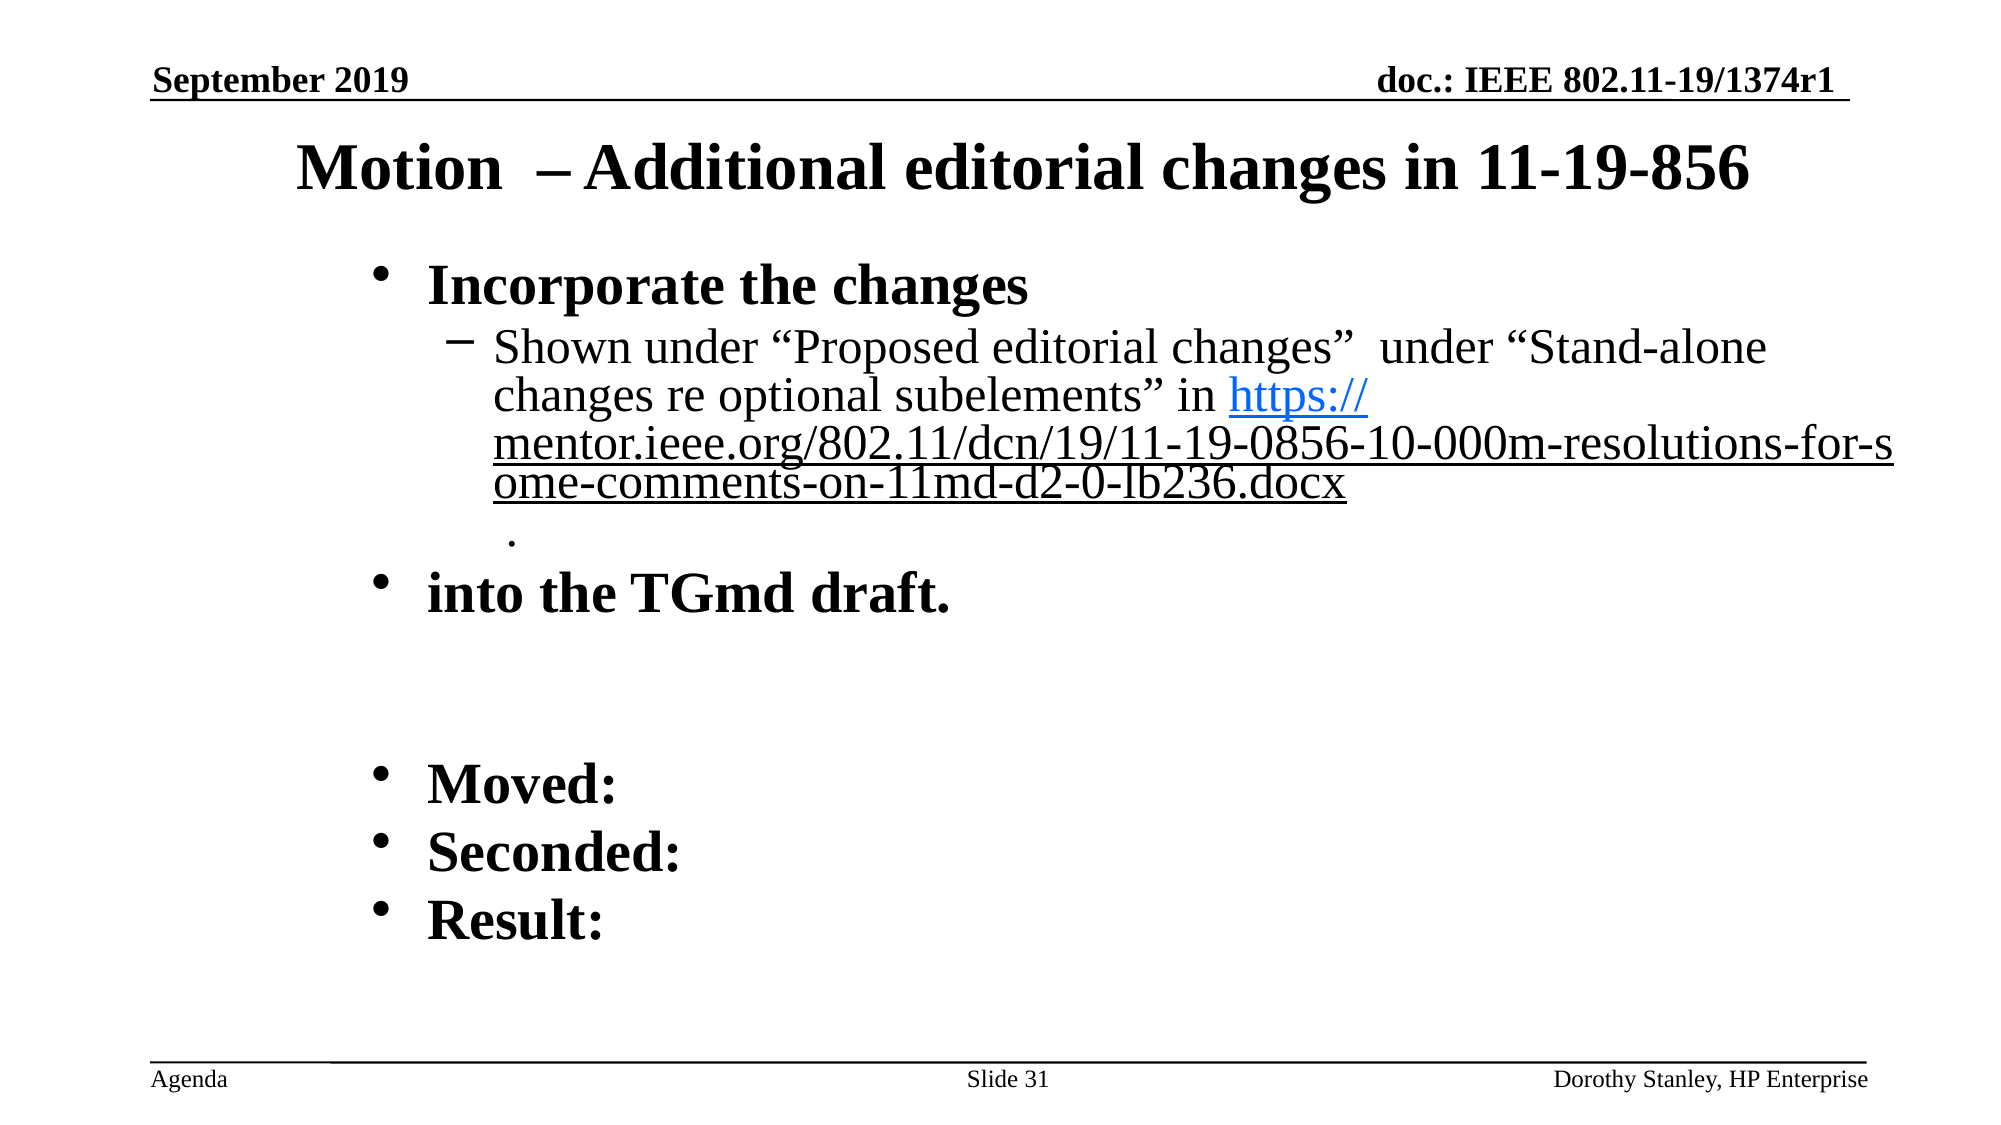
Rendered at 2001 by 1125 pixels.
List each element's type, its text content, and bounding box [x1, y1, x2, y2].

footer Dorothy Stanley, HP Enterprise [1549, 1062, 1869, 1093]
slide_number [152, 54, 567, 100]
title Motion – Additional editorial changes in 11-19-856 [200, 75, 1850, 250]
list Incorporate the changes Shown under “Proposed editorial changes” under “Stand-alone changes re optional subelements” in https://mentor.ieee.org/802.11/dcn/19/11-19-0856-10-000m-resolutions-for-some-comments-on-11md-d2-0-lb236.docx . into the TGmd draft. Moved: Seconded: Result: [356, 251, 1911, 1002]
slide_number Slide 31 [966, 1062, 1051, 1093]
